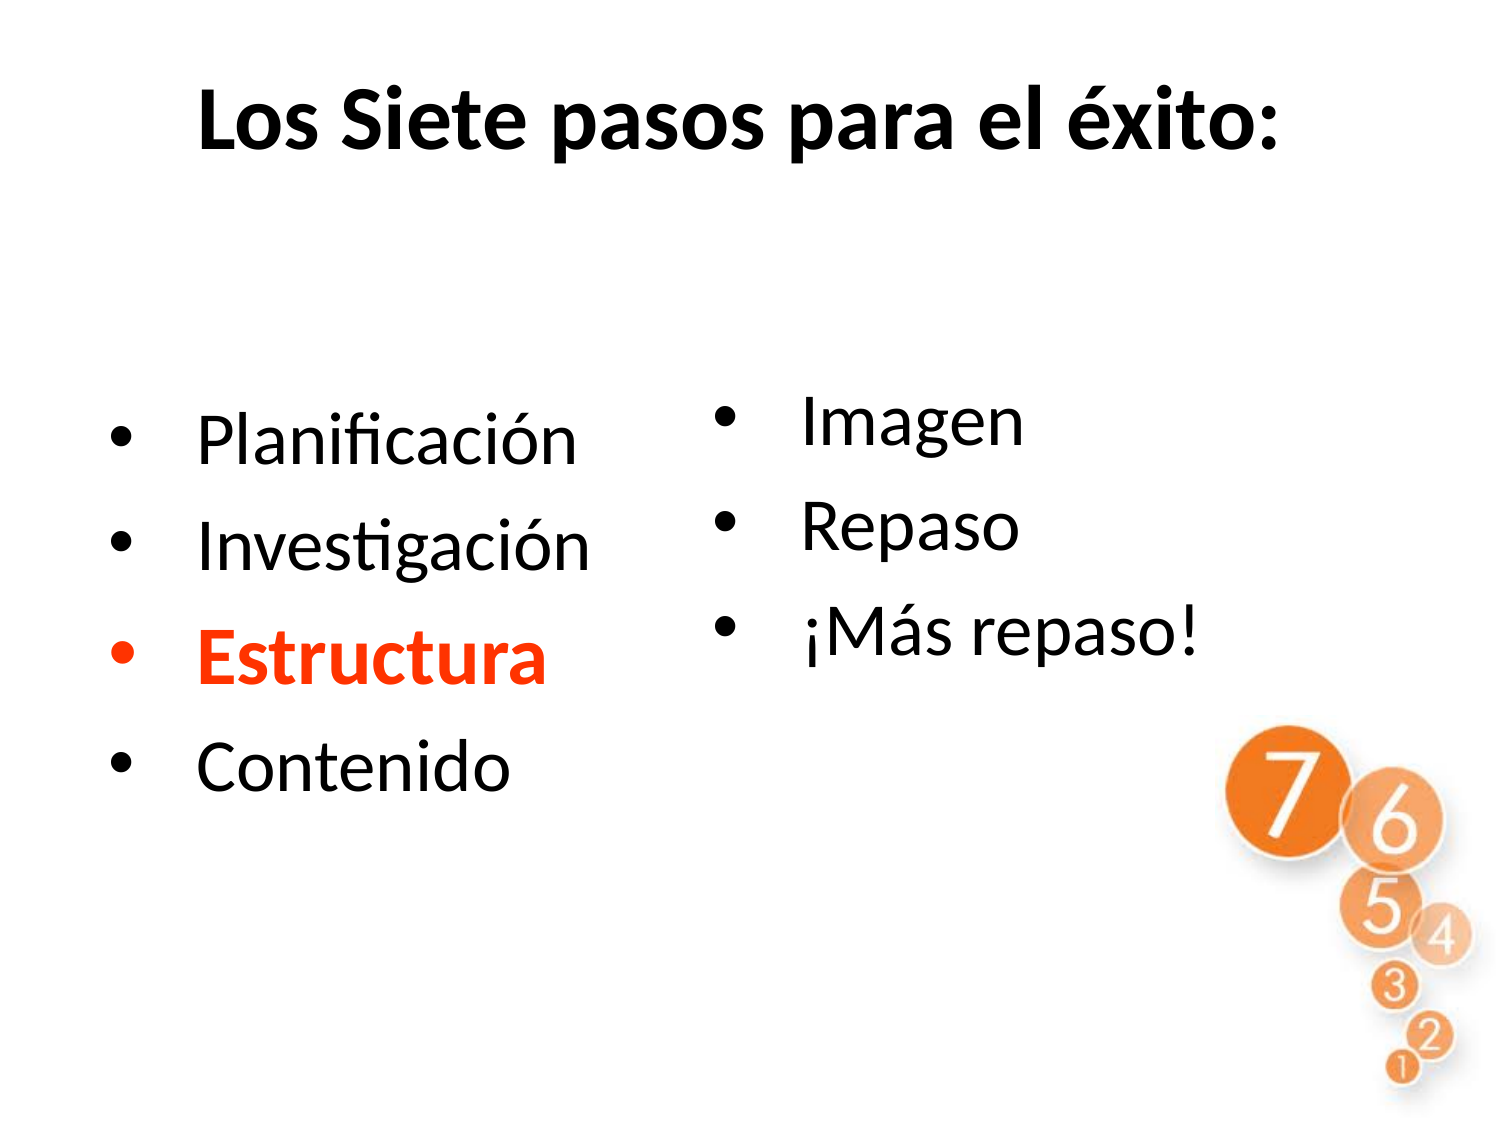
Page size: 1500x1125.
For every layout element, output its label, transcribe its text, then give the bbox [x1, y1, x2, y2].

title Los Siete pasos para el éxito: [64, 0, 1416, 226]
list Imagen Repaso ¡Más repaso! [697, 363, 1500, 1002]
picture [1215, 715, 1500, 1125]
list Planificación Investigación Estructura Contenido [93, 382, 757, 1125]
